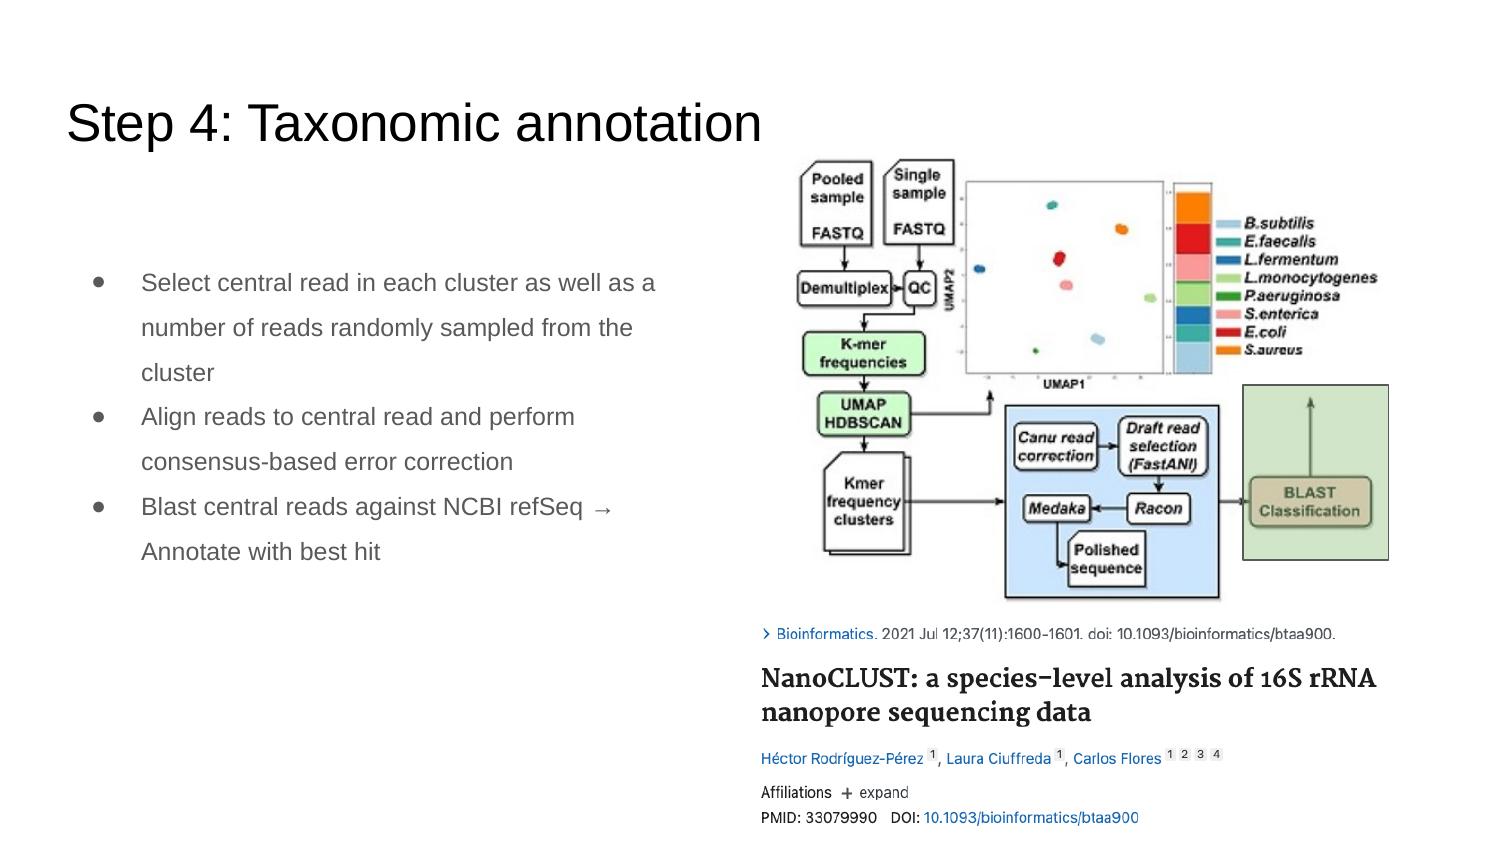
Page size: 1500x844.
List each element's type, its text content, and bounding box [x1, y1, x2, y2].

title Step 4: Taxonomic annotation [51, 72, 1449, 167]
picture [749, 609, 1410, 844]
list Select central read in each cluster as well as a number of reads randomly sampled from the cluster Align reads to central read and perform consensus-based error correction Blast central reads against NCBI refSeq → Annotate with best hit [51, 236, 691, 750]
picture [794, 156, 1382, 605]
